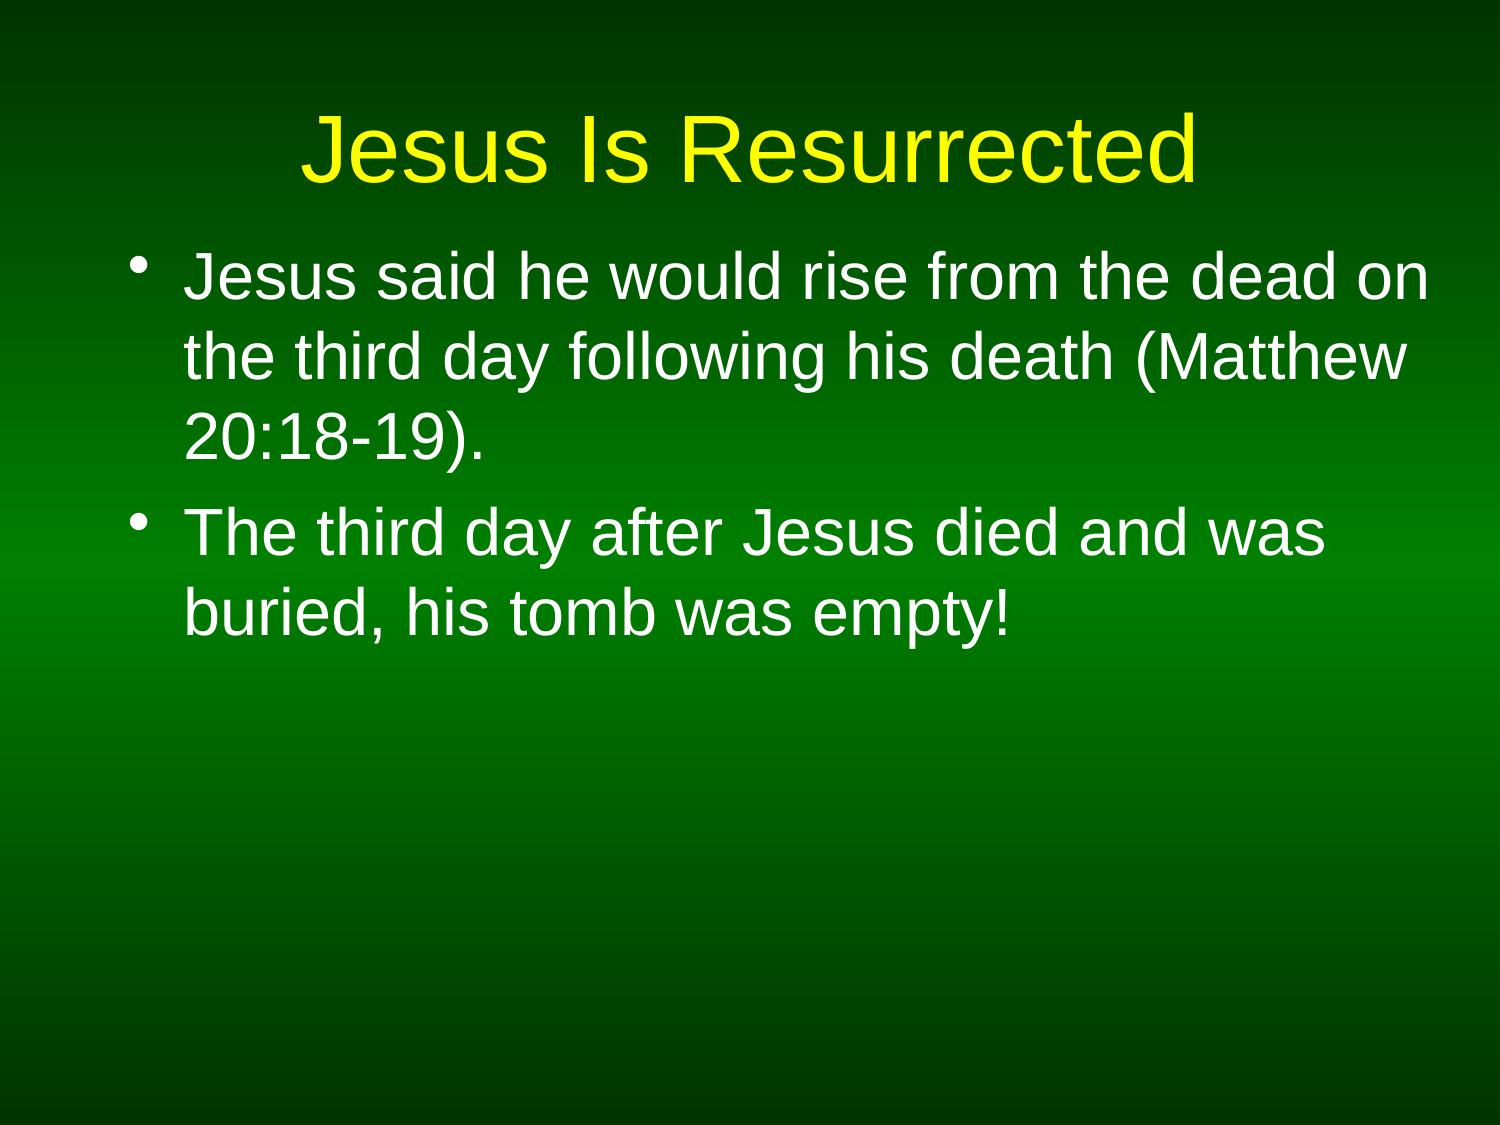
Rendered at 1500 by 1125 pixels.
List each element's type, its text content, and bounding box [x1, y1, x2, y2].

list Jesus said he would rise from the dead on the third day following his death (Matthew 20:18-19). The third day after Jesus died and was buried, his tomb was empty! [112, 224, 1463, 1125]
title Jesus Is Resurrected [37, 50, 1463, 238]
